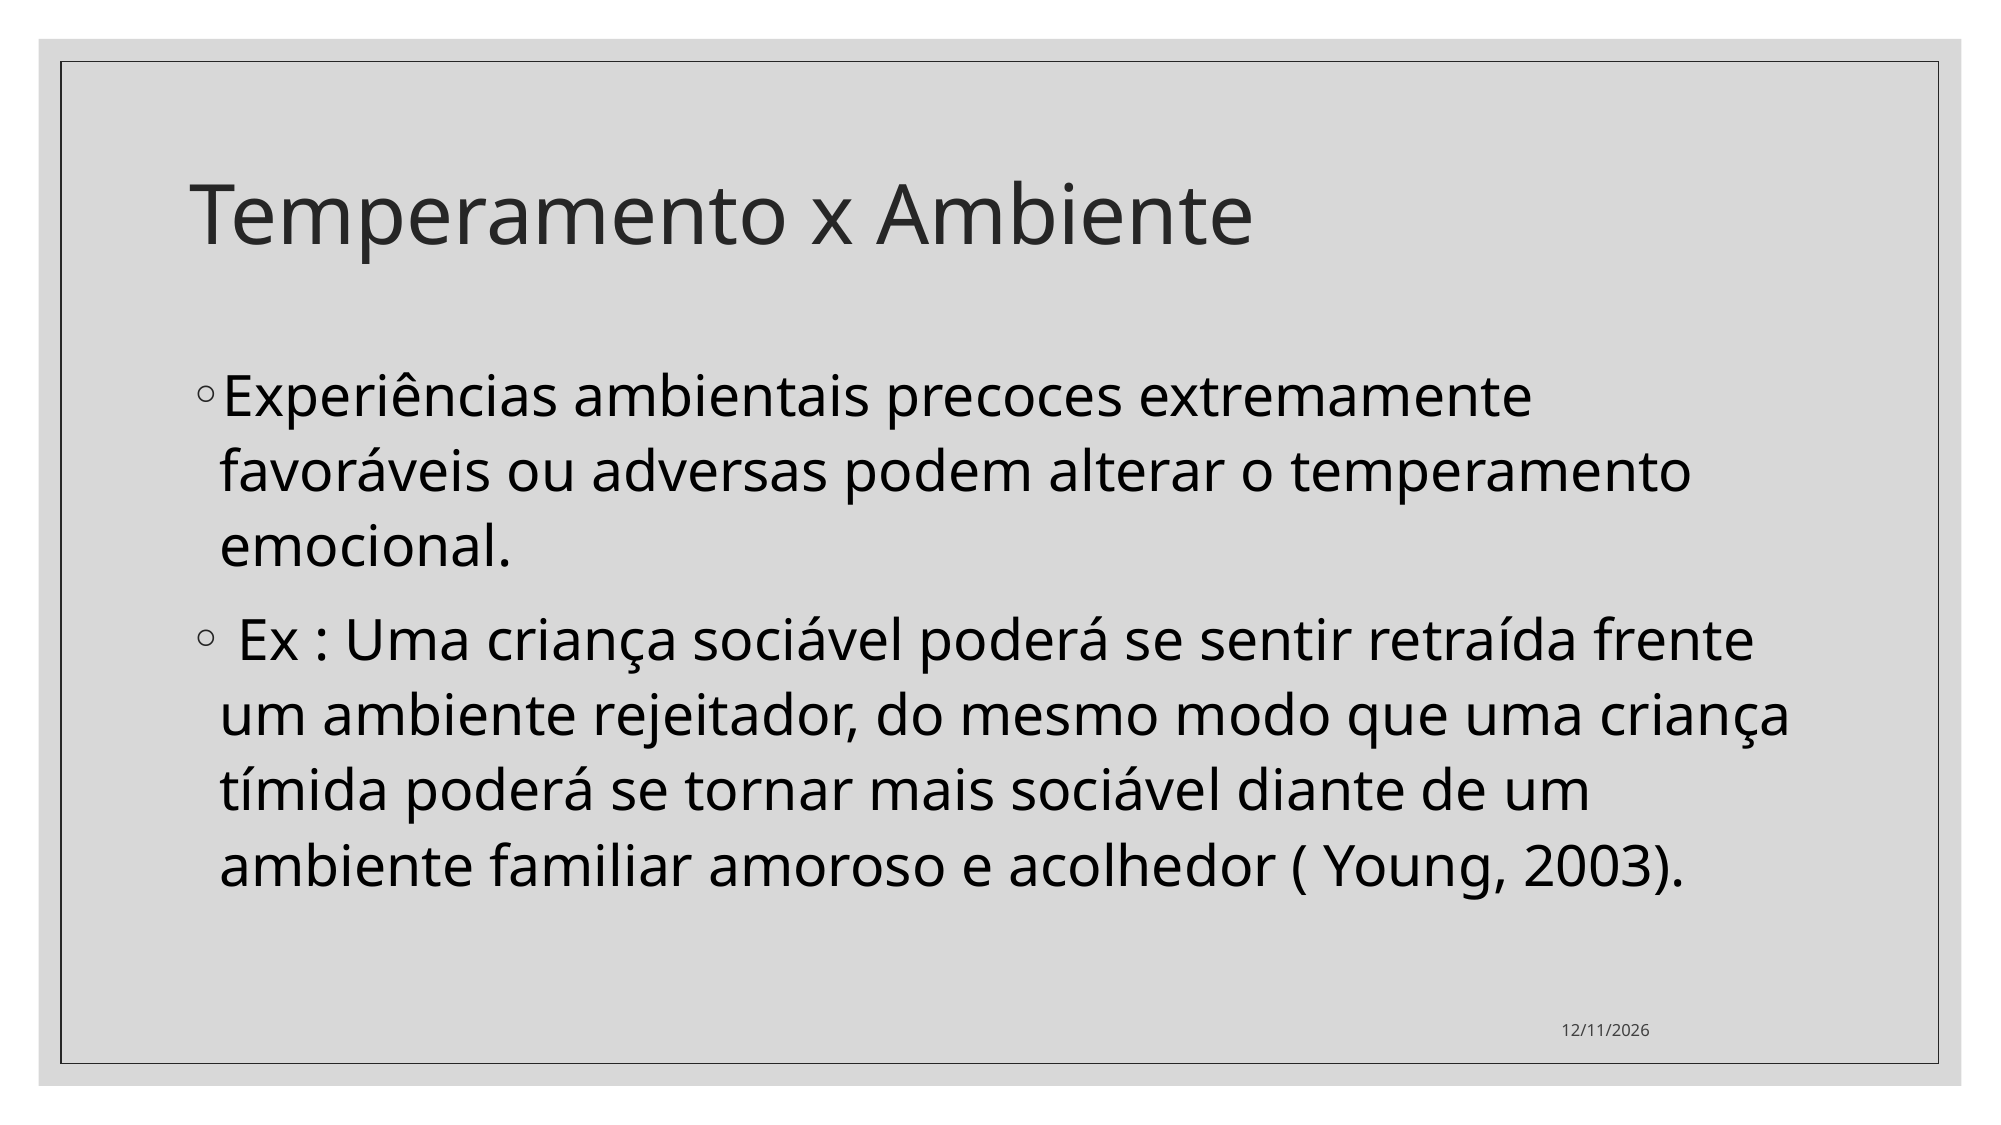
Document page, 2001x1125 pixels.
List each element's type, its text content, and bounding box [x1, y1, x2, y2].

list Experiências ambientais precoces extremamente favoráveis ou adversas podem alterar o temperamento emocional. Ex : Uma criança sociável poderá se sentir retraída frente um ambiente rejeitador, do mesmo modo que uma criança tímida poderá se tornar mais sociável diante de um ambiente familiar amoroso e acolhedor ( Young, 2003). [174, 345, 1825, 977]
title Temperamento x Ambiente [174, 105, 1825, 331]
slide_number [1190, 990, 1665, 1050]
